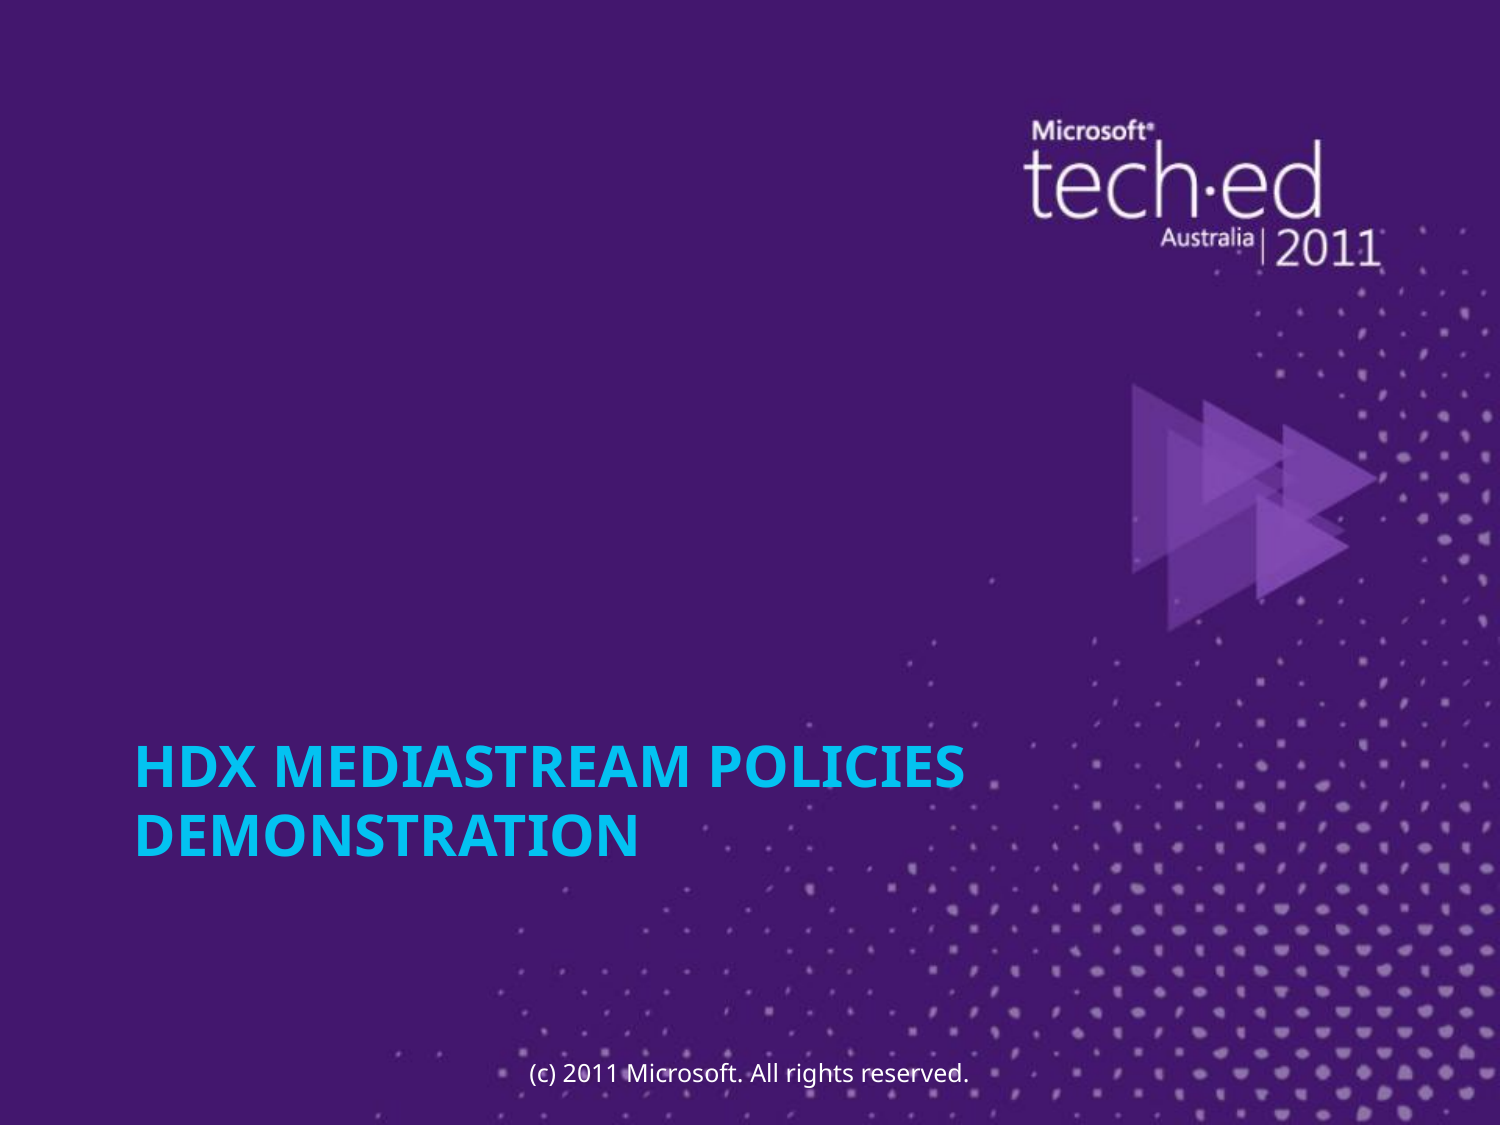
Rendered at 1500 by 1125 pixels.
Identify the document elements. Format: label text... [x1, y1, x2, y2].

picture [0, 0, 1500, 1125]
title HDX MEDIASTREAM POLICIES DEMONSTRATION [118, 722, 1394, 947]
footer (c) 2011 Microsoft. All rights reserved. [512, 1042, 988, 1103]
